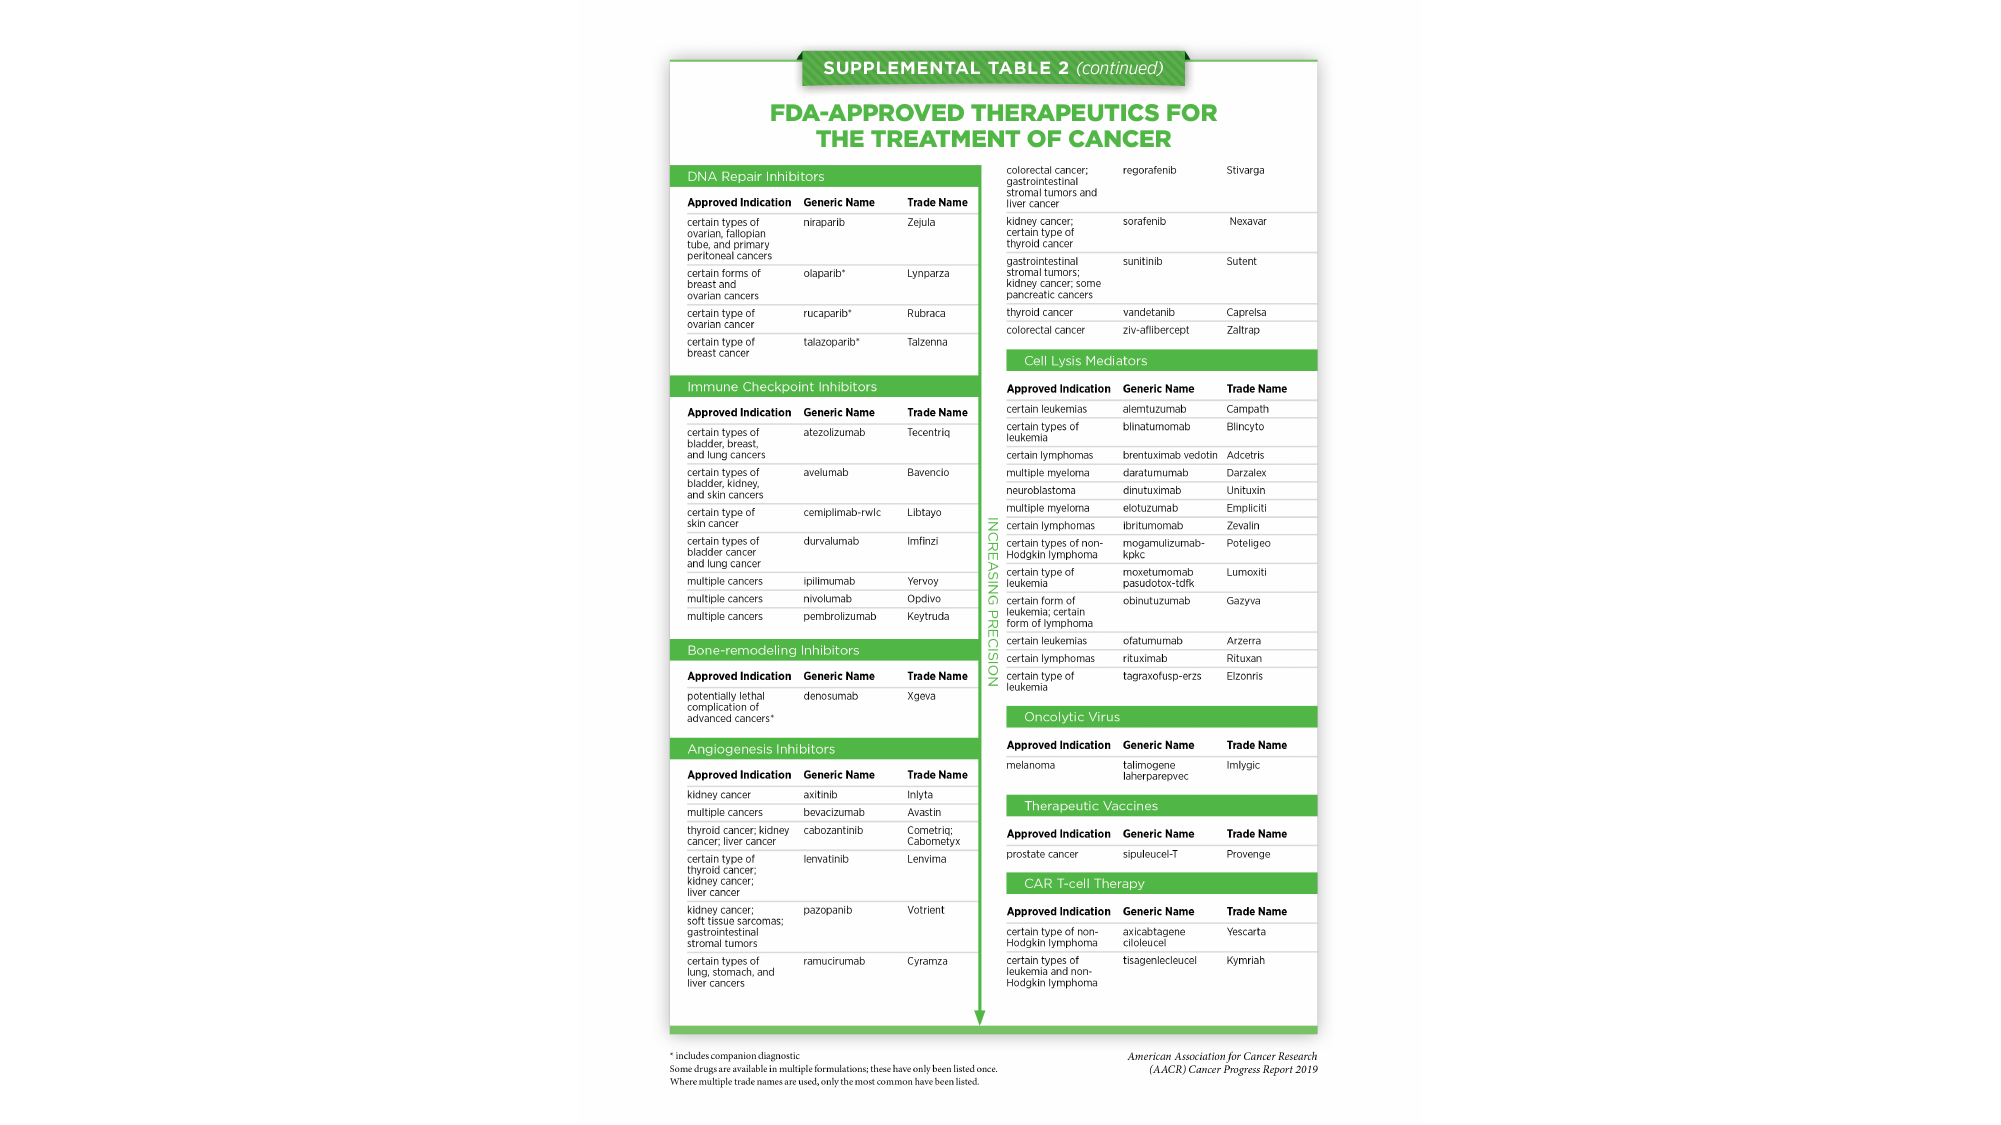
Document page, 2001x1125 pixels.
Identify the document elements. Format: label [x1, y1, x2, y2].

picture [579, 0, 1421, 1125]
